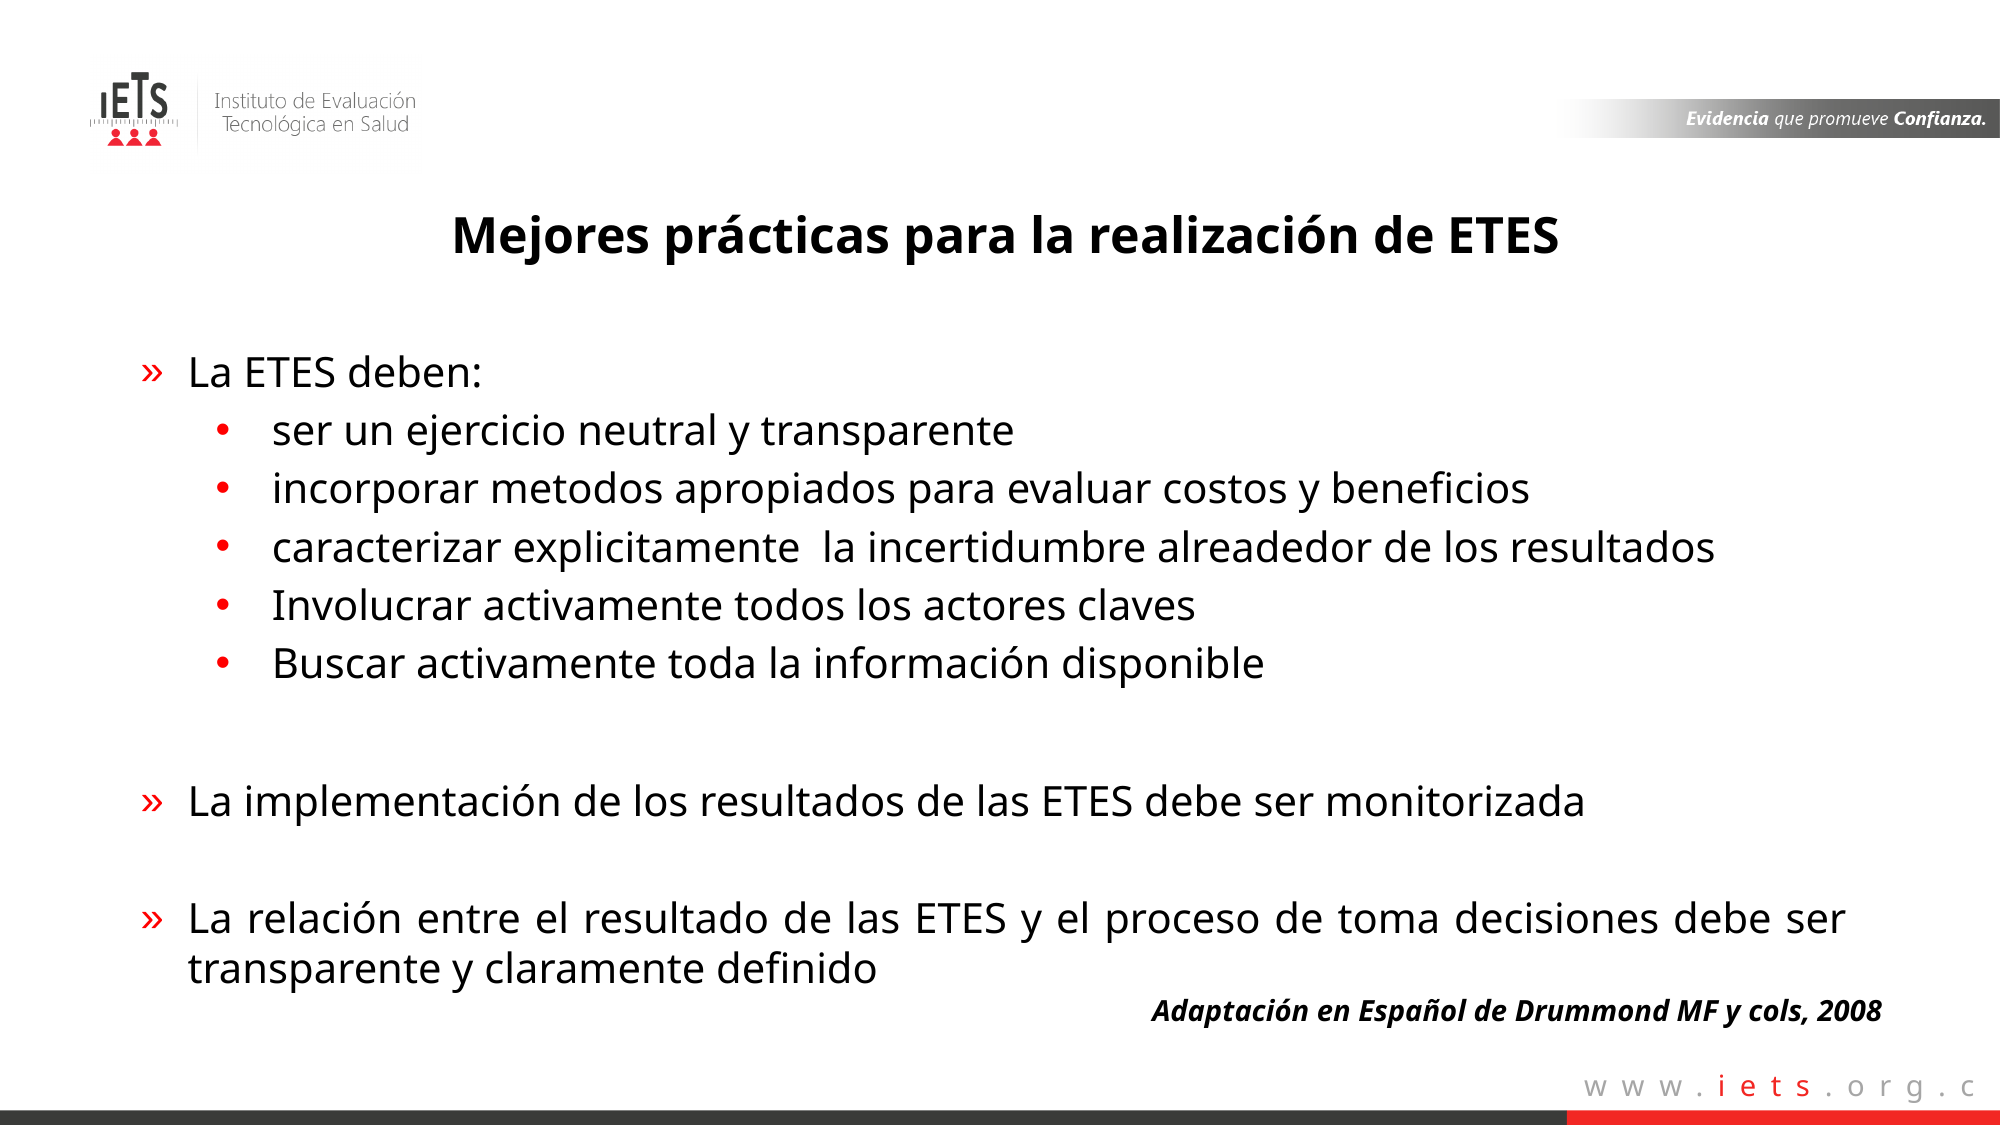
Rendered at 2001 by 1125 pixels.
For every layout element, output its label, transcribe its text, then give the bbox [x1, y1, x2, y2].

picture [90, 54, 422, 174]
list Mejores prácticas para la realización de ETES [137, 196, 1875, 256]
text_box Adaptación en Español de Drummond MF y cols, 2008 [1137, 984, 1897, 1035]
picture [1546, 99, 2000, 138]
list La ETES deben: ser un ejercicio neutral y transparente incorporar metodos apropiados para evaluar costos y beneficios caracterizar explicitamente la incertidumbre alreadedor de los resultados Involucrar activamente todos los actores claves Buscar activamente toda la información disponible La implementación de los resultados de las ETES debe ser monitorizada La relación entre el resultado de las ETES y el proceso de toma decisiones debe ser transparente y claramente definido [125, 338, 1863, 1012]
